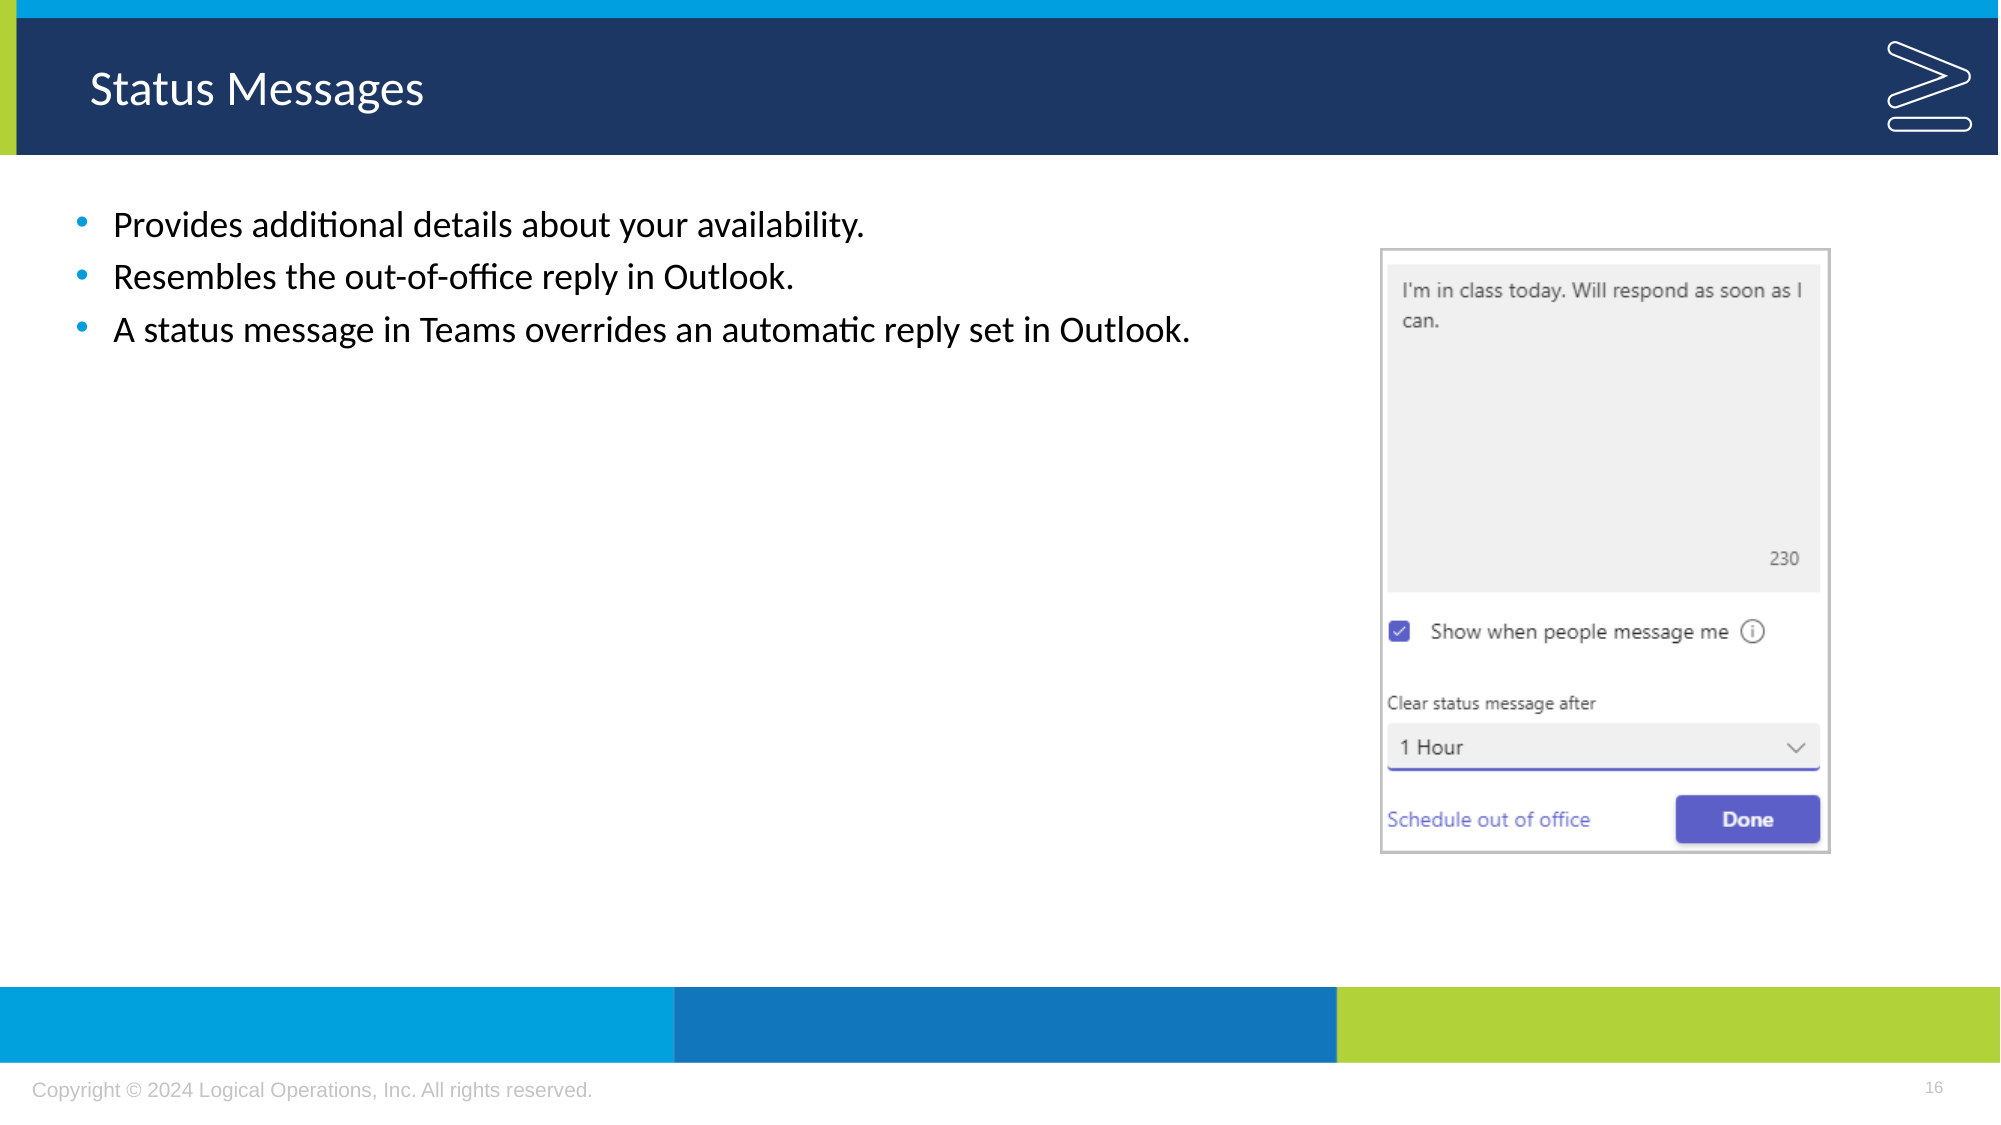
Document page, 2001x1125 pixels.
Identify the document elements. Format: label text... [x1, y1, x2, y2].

picture [1380, 248, 1831, 854]
slide_number 16 [1491, 1057, 1959, 1118]
picture [674, 987, 2000, 1063]
list Provides additional details about your availability. Resembles the out-of-office reply in Outlook. A status message in Teams overrides an automatic reply set in Outlook. [60, 192, 1968, 952]
picture [0, 0, 74, 155]
picture [1850, 19, 1998, 155]
title Status Messages [74, 16, 1850, 155]
